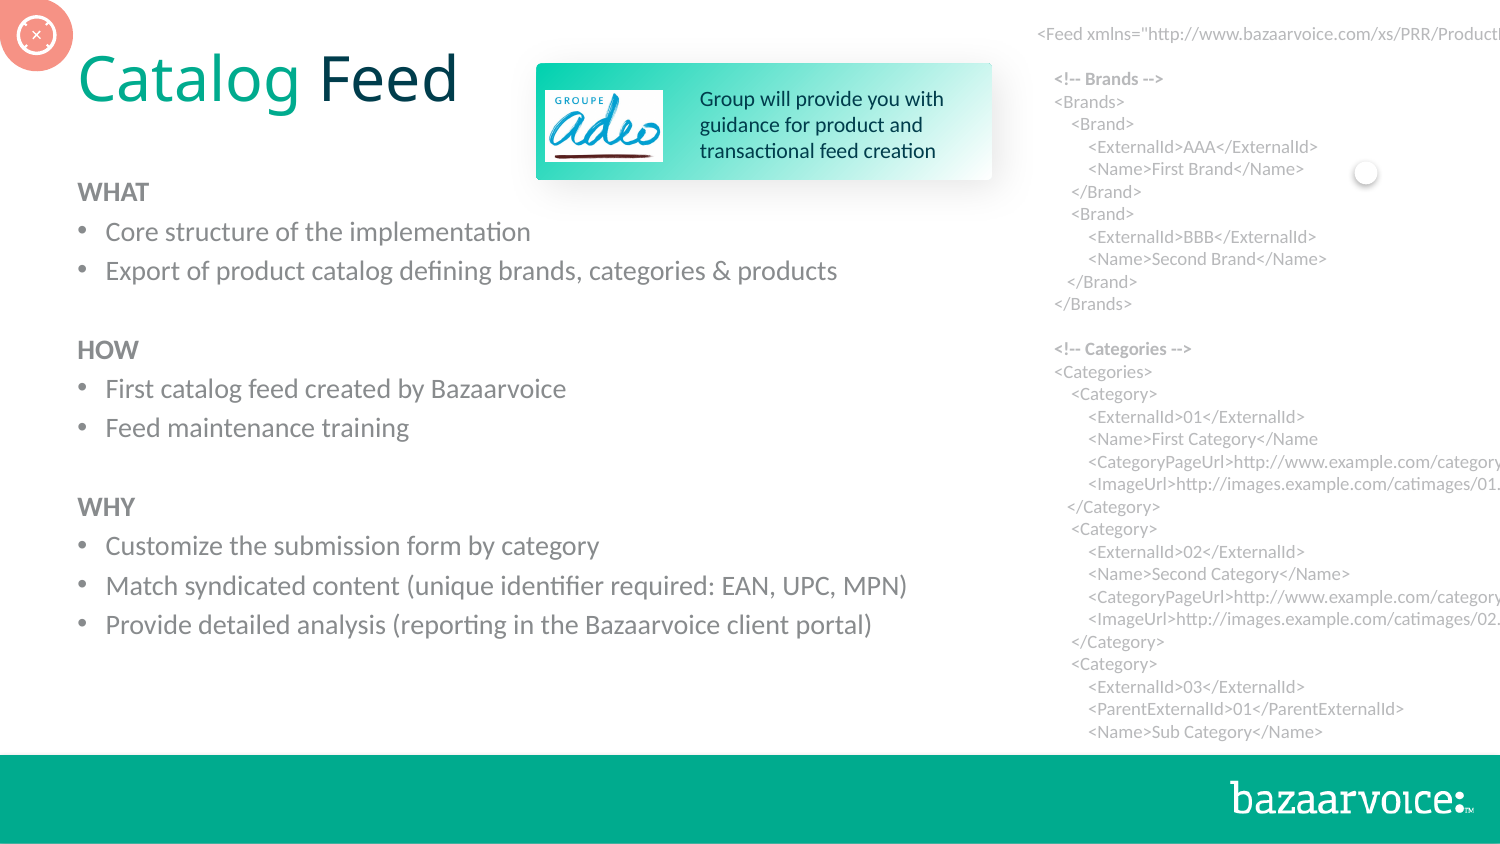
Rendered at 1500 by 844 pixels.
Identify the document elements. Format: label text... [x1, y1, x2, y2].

text_box WHAT Core structure of the implementation Export of product catalog defining brands, categories & products HOW First catalog feed created by Bazaarvoice Feed maintenance training WHY Customize the submission form by category Match syndicated content (unique identifier required: EAN, UPC, MPN) Provide detailed analysis (reporting in the Bazaarvoice client portal) [66, 168, 1030, 715]
picture [545, 89, 663, 163]
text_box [0, 0, 71, 73]
text_box [534, 61, 994, 182]
text_box <Feed xmlns="http://www.bazaarvoice.com/xs/PRR/ProductFeed/5.6" name=“ExampleClient" ….> <!-- Brands --> <Brands> <Brand> <ExternalId>AAA</ExternalId> <Name>First Brand</Name> </Brand> <Brand> <ExternalId>BBB</ExternalId> <Name>Second Brand</Name> </Brand> </Brands> <!-- Categories --> <Categories> <Category> <ExternalId>01</ExternalId> <Name>First Category</Name <CategoryPageUrl>http://www.example.com/category.htm?cat=01</CategoryPageUrl> <ImageUrl>http://images.example.com/catimages/01.gif</ImageUrl> </Category> <Category> <ExternalId>02</ExternalId> <Name>Second Category</Name> <CategoryPageUrl>http://www.example.com/category.htm?cat=03</CategoryPageUrl> <ImageUrl>http://images.example.com/catimages/02.gif</ImageUrl> </Category> <Category> <ExternalId>03</ExternalId> <ParentExternalId>01</ParentExternalId> <Name>Sub Category</Name> [1030, 15, 1500, 749]
picture [1230, 780, 1474, 814]
text_box Group will provide you with guidance for product and transactional feed creation [685, 77, 969, 171]
text_box Catalog Feed [66, 39, 728, 124]
